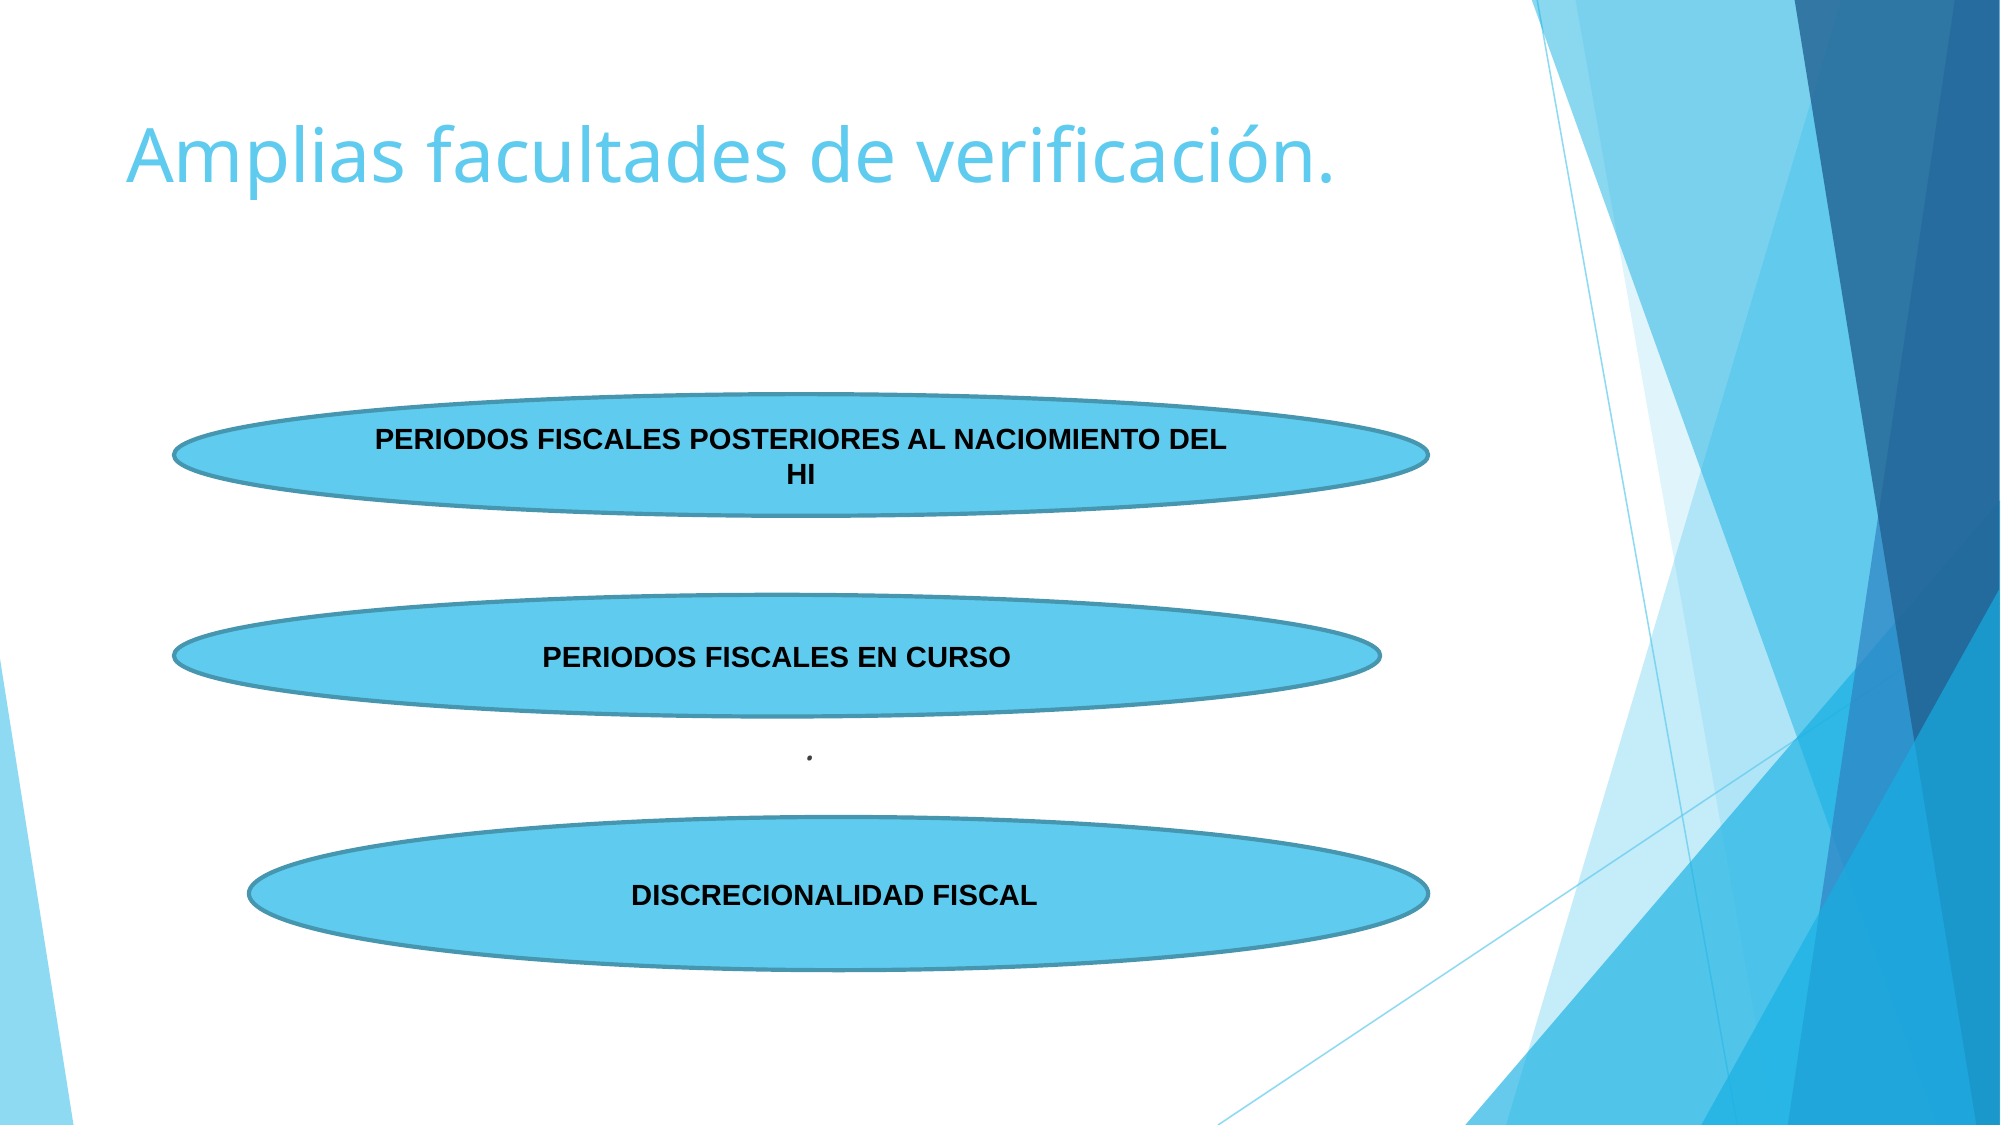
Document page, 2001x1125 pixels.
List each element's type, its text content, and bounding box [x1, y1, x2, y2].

text_box DISCRECIONALIDAD FISCAL [246, 814, 1431, 973]
title Amplias facultades de verificación. [111, 99, 1522, 222]
list . [111, 254, 1522, 992]
text_box PERIODOS FISCALES POSTERIORES AL NACIOMIENTO DEL HI [171, 392, 1431, 518]
text_box PERIODOS FISCALES EN CURSO [171, 592, 1383, 719]
